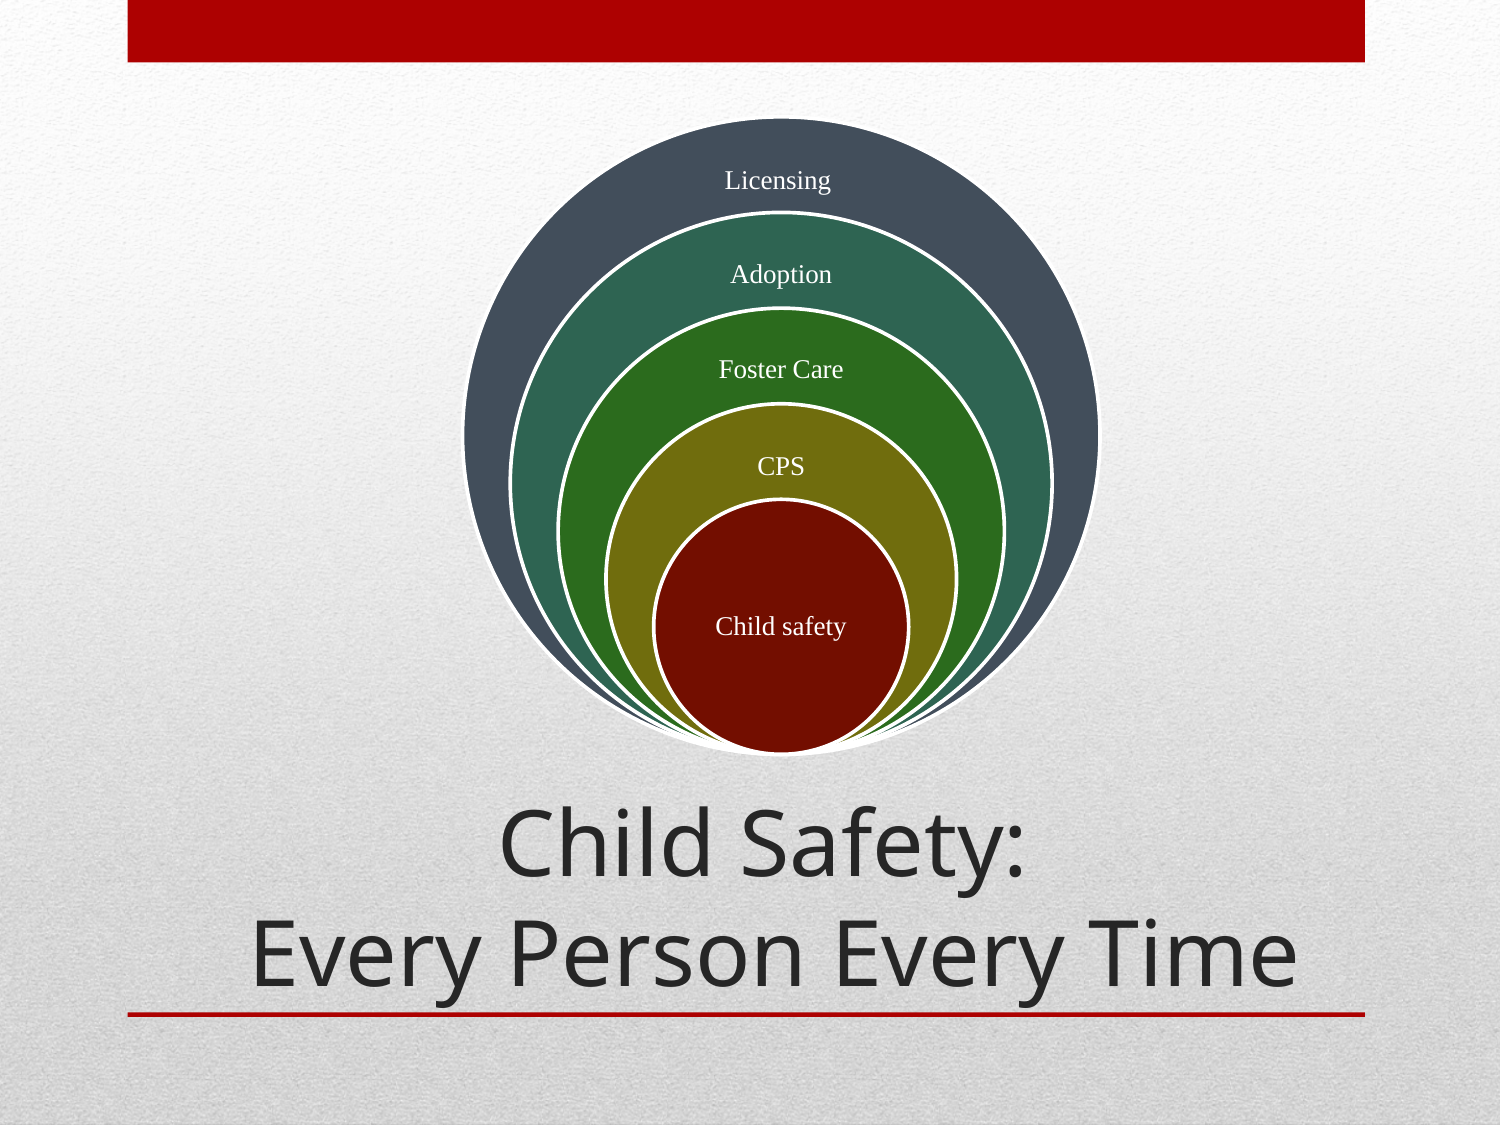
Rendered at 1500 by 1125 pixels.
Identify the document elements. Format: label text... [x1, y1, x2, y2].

title Child Safety: Every Person Every Time [62, 650, 1488, 1013]
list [161, 116, 1401, 756]
